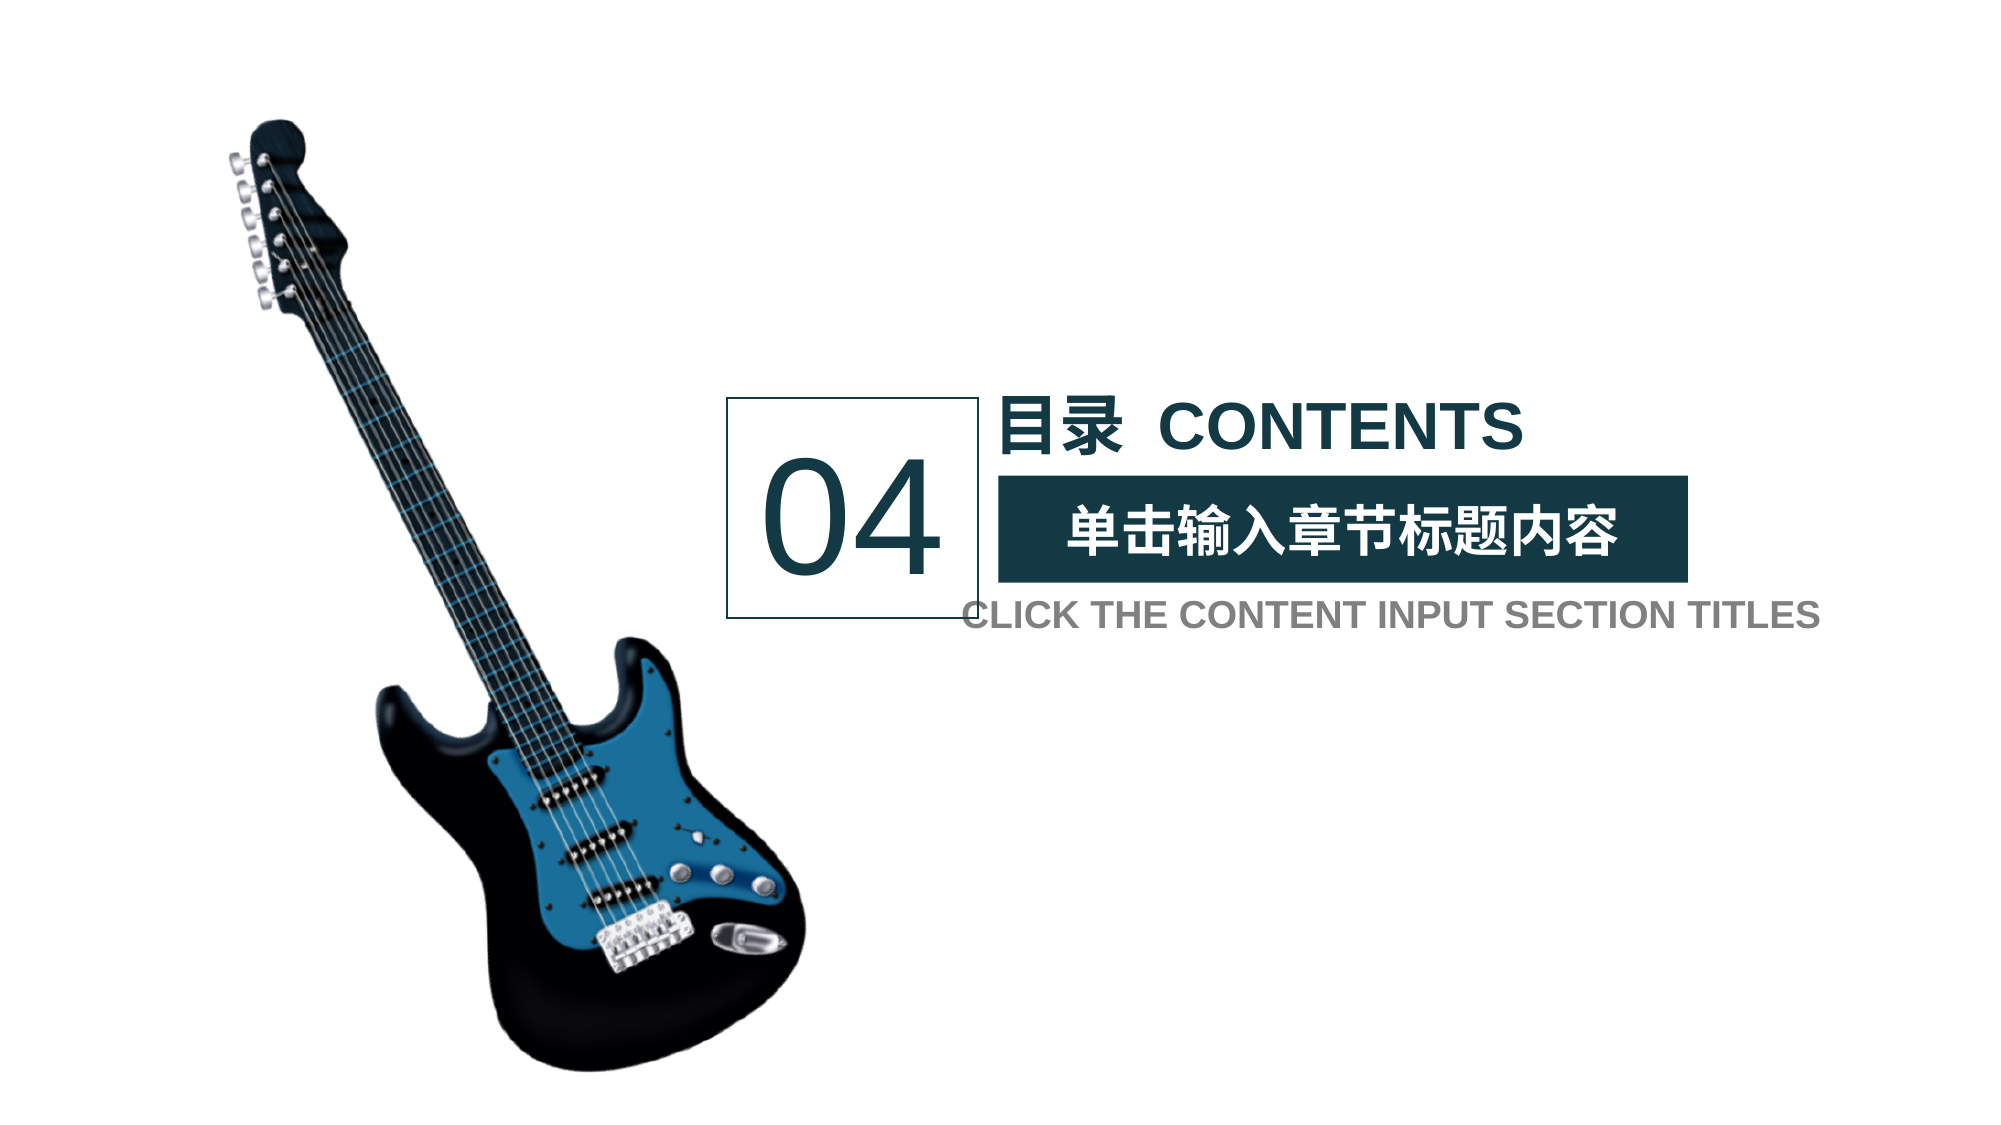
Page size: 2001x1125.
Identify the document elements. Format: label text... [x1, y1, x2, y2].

picture [80, 49, 852, 1124]
text_box 目录 CONTENTS [978, 375, 1540, 471]
text_box 单击输入章节标题内容 [997, 475, 1689, 584]
text_box CLICK THE CONTENT INPUT SECTION TITLES [946, 582, 1836, 645]
text_box 04 [726, 397, 979, 619]
